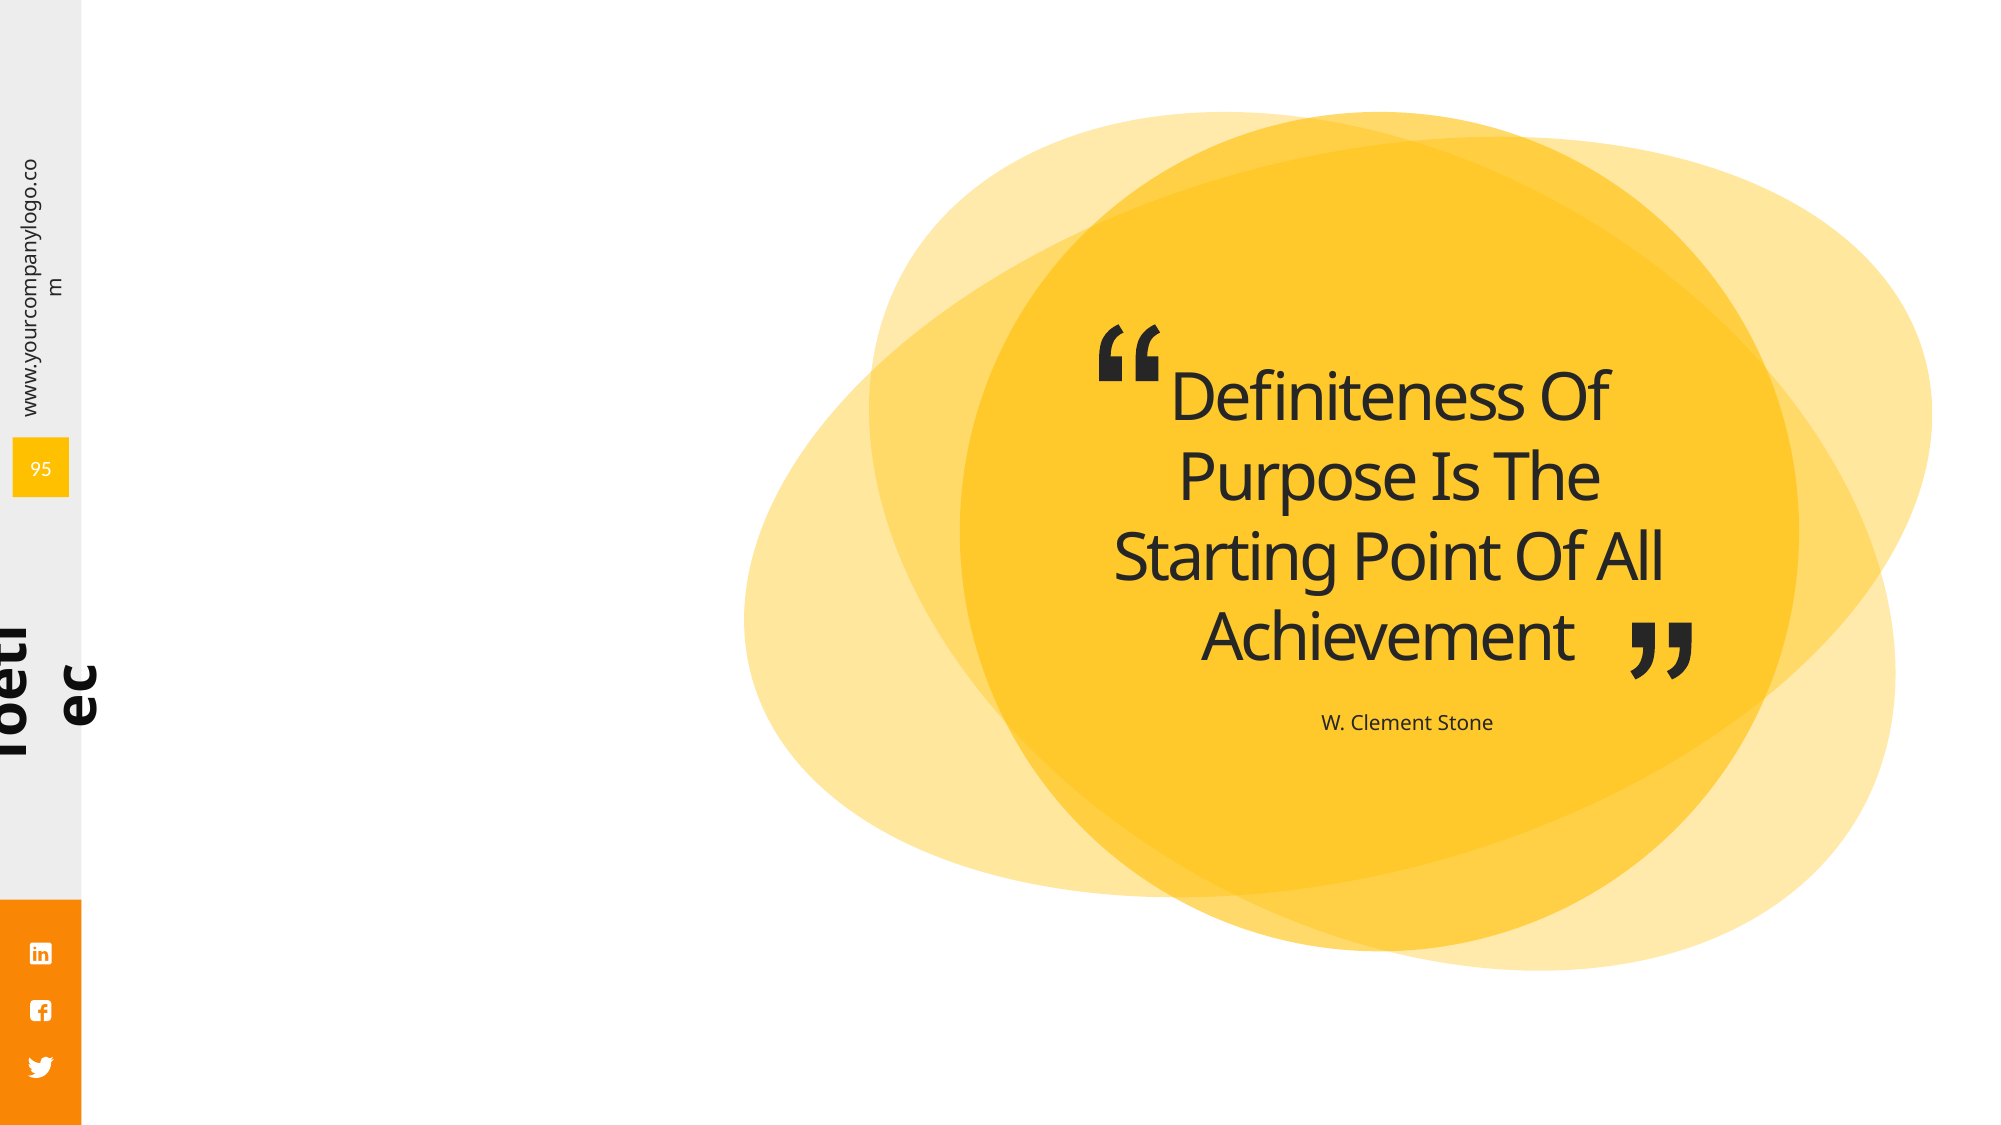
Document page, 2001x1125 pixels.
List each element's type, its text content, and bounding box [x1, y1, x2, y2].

slide_number 95 [12, 437, 69, 498]
picture [81, 0, 2000, 1125]
